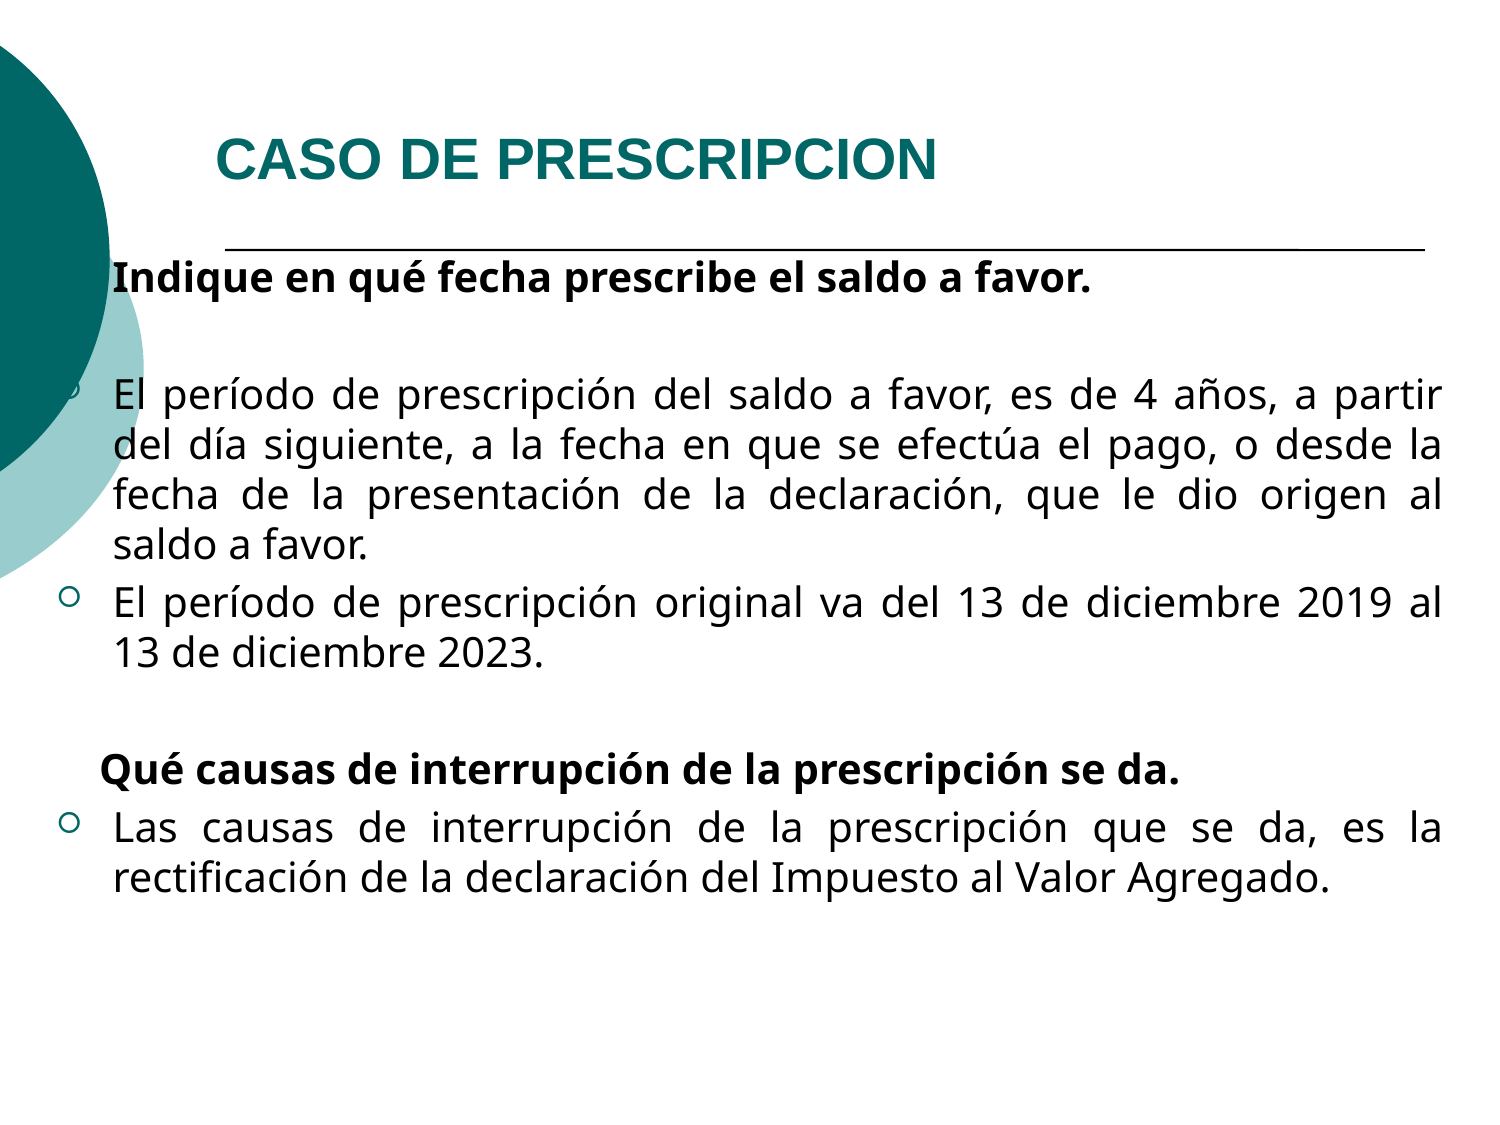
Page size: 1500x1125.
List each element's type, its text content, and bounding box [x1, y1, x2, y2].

title CASO DE PRESCRIPCION [49, 62, 1413, 243]
list Indique en qué fecha prescribe el saldo a favor. El período de prescripción del saldo a favor, es de 4 años, a partir del día siguiente, a la fecha en que se efectúa el pago, o desde la fecha de la presentación de la declaración, que le dio origen al saldo a favor. El período de prescripción original va del 13 de diciembre 2019 al 13 de diciembre 2023. Qué causas de interrupción de la prescripción se da. Las causas de interrupción de la prescripción que se da, es la rectificación de la declaración del Impuesto al Valor Agregado. [40, 243, 1460, 1051]
